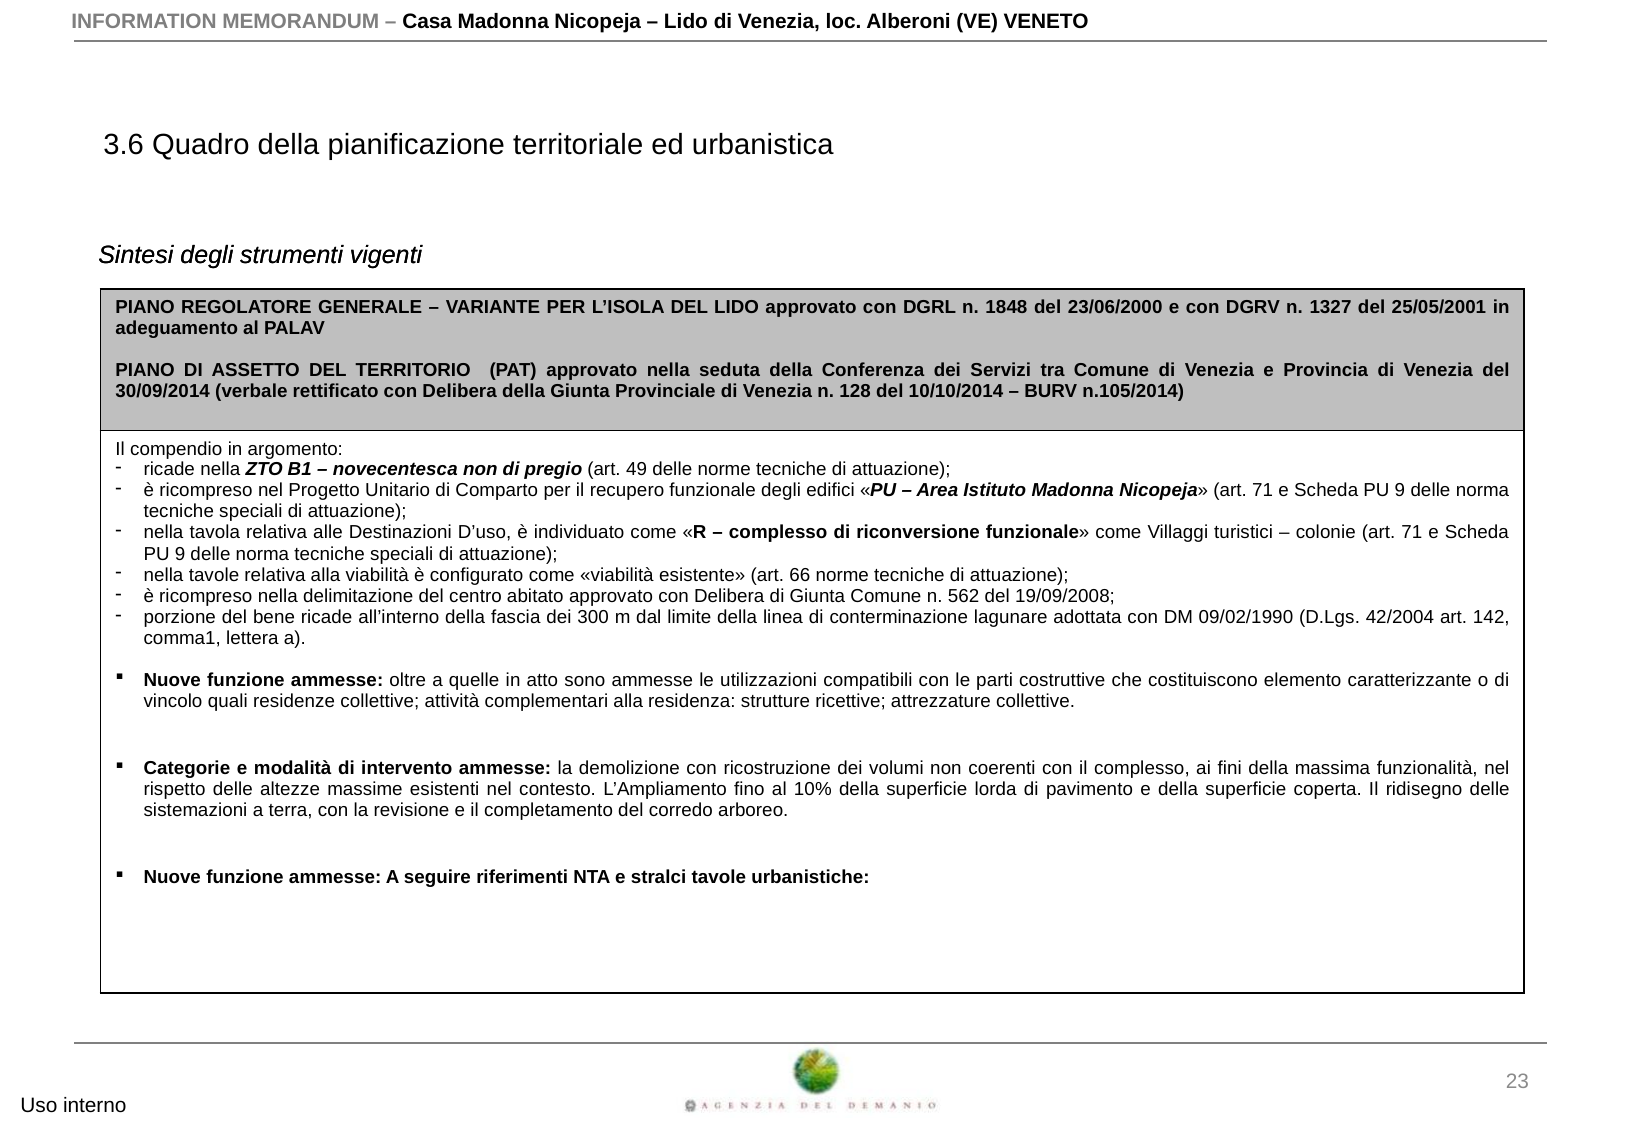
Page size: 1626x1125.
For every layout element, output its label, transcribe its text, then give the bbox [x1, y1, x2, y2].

slide_number 23 [1164, 1049, 1544, 1110]
picture [676, 1044, 944, 1118]
table_header PIANO REGOLATORE GENERALE – VARIANTE PER L’ISOLA DEL LIDO approvato con DGRL n. 1848 del 23/06/2000 e con DGRV n. 1327 del 25/05/2001 in adeguamento al PALAV PIANO DI ASSETTO DEL TERRITORIO (PAT) approvato nella seduta della Conferenza dei Servizi tra Comune di Venezia e Provincia di Venezia del 30/09/2014 (verbale rettificato con Delibera della Giunta Provinciale di Venezia n. 128 del 10/10/2014 – BURV n.105/2014) [101, 290, 1523, 430]
text_box Sintesi degli strumenti vigenti [82, 230, 561, 276]
text_box 3.6 Quadro della pianificazione territoriale ed urbanistica [88, 118, 949, 168]
table_cell Il compendio in argomento: ricade nella ZTO B1 – novecentesca non di pregio (art. 49 delle norme tecniche di attuazione); è ricompreso nel Progetto Unitario di Comparto per il recupero funzionale degli edifici «PU – Area Istituto Madonna Nicopeja» (art. 71 e Scheda PU 9 delle norma tecniche speciali di attuazione); nella tavola relativa alle Destinazioni D’uso, è individuato come «R – complesso di riconversione funzionale» come Villaggi turistici – colonie (art. 71 e Scheda PU 9 delle norma tecniche speciali di attuazione); nella tavole relativa alla viabilità è configurato come «viabilità esistente» (art. 66 norme tecniche di attuazione); è ricompreso nella delimitazione del centro abitato approvato con Delibera di Giunta Comune n. 562 del 19/09/2008; porzione del bene ricade all’interno della fascia dei 300 m dal limite della linea di conterminazione lagunare adottata con DM 09/02/1990 (D.Lgs. 42/2004 art. 142, comma1, lettera a). Nuove funzione ammesse: oltre a quelle in atto sono ammesse le utilizzazioni compatibili con le parti costruttive che costituiscono elemento caratterizzante o di vincolo quali residenze collettive; attività complementari alla residenza: strutture ricettive; attrezzature collettive. Categorie e modalità di intervento ammesse: la demolizione con ricostruzione dei volumi non coerenti con il complesso, ai fini della massima funzionalità, nel rispetto delle altezze massime esistenti nel contesto. L’Ampliamento fino al 10% della superficie lorda di pavimento e della superficie coperta. Il ridisegno delle sistemazioni a terra, con la revisione e il completamento del corredo arboreo. Nuove funzione ammesse: A seguire riferimenti NTA e stralci tavole urbanistiche: [101, 431, 1523, 992]
